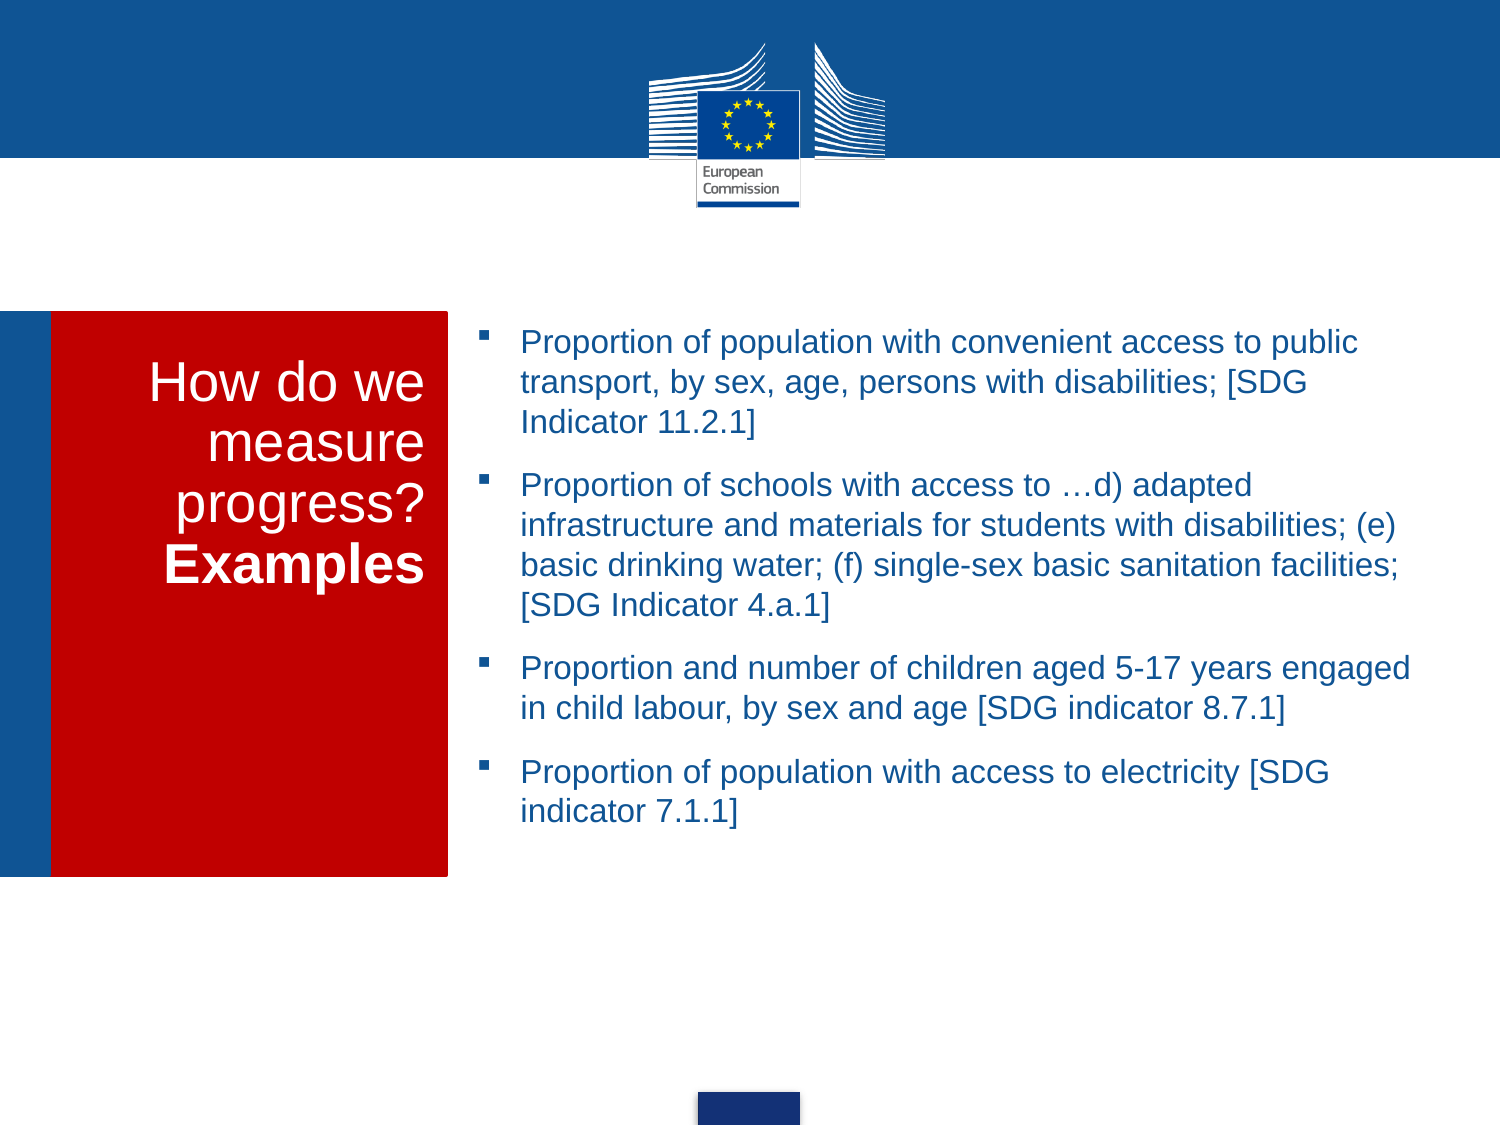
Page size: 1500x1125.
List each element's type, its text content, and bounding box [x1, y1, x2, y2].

picture [649, 42, 885, 208]
text_box [0, 311, 51, 877]
text_box [51, 311, 448, 877]
text_box Proportion of population with convenient access to public transport, by sex, age, persons with disabilities; [SDG Indicator 11.2.1] Proportion of schools with access to …d) adapted infrastructure and materials for students with disabilities; (e) basic drinking water; (f) single-sex basic sanitation facilities; [SDG Indicator 4.a.1] Proportion and number of children aged 5-17 years engaged in child labour, by sex and age [SDG indicator 8.7.1] Proportion of population with access to electricity [SDG indicator 7.1.1] [461, 312, 1442, 901]
text_box How do we measure progress? Examples [65, 352, 426, 861]
